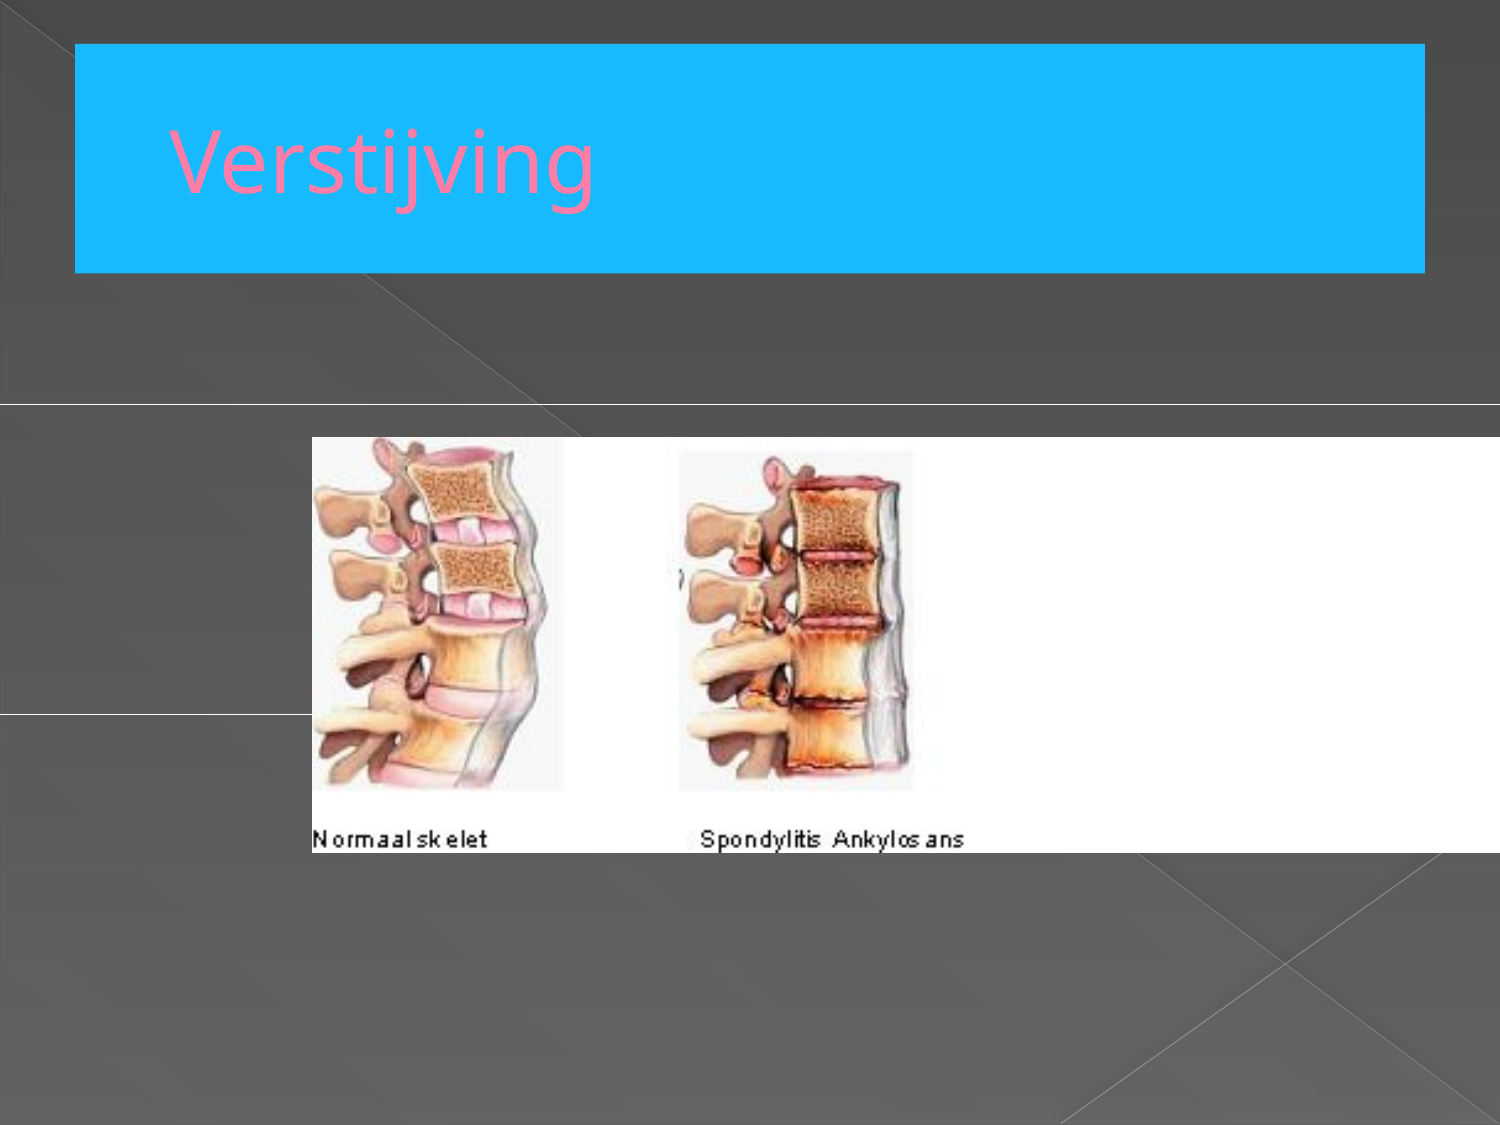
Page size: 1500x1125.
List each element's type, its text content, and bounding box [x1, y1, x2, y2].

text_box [0, 404, 1500, 716]
title Verstijving [75, 43, 1425, 274]
picture [312, 437, 1500, 854]
